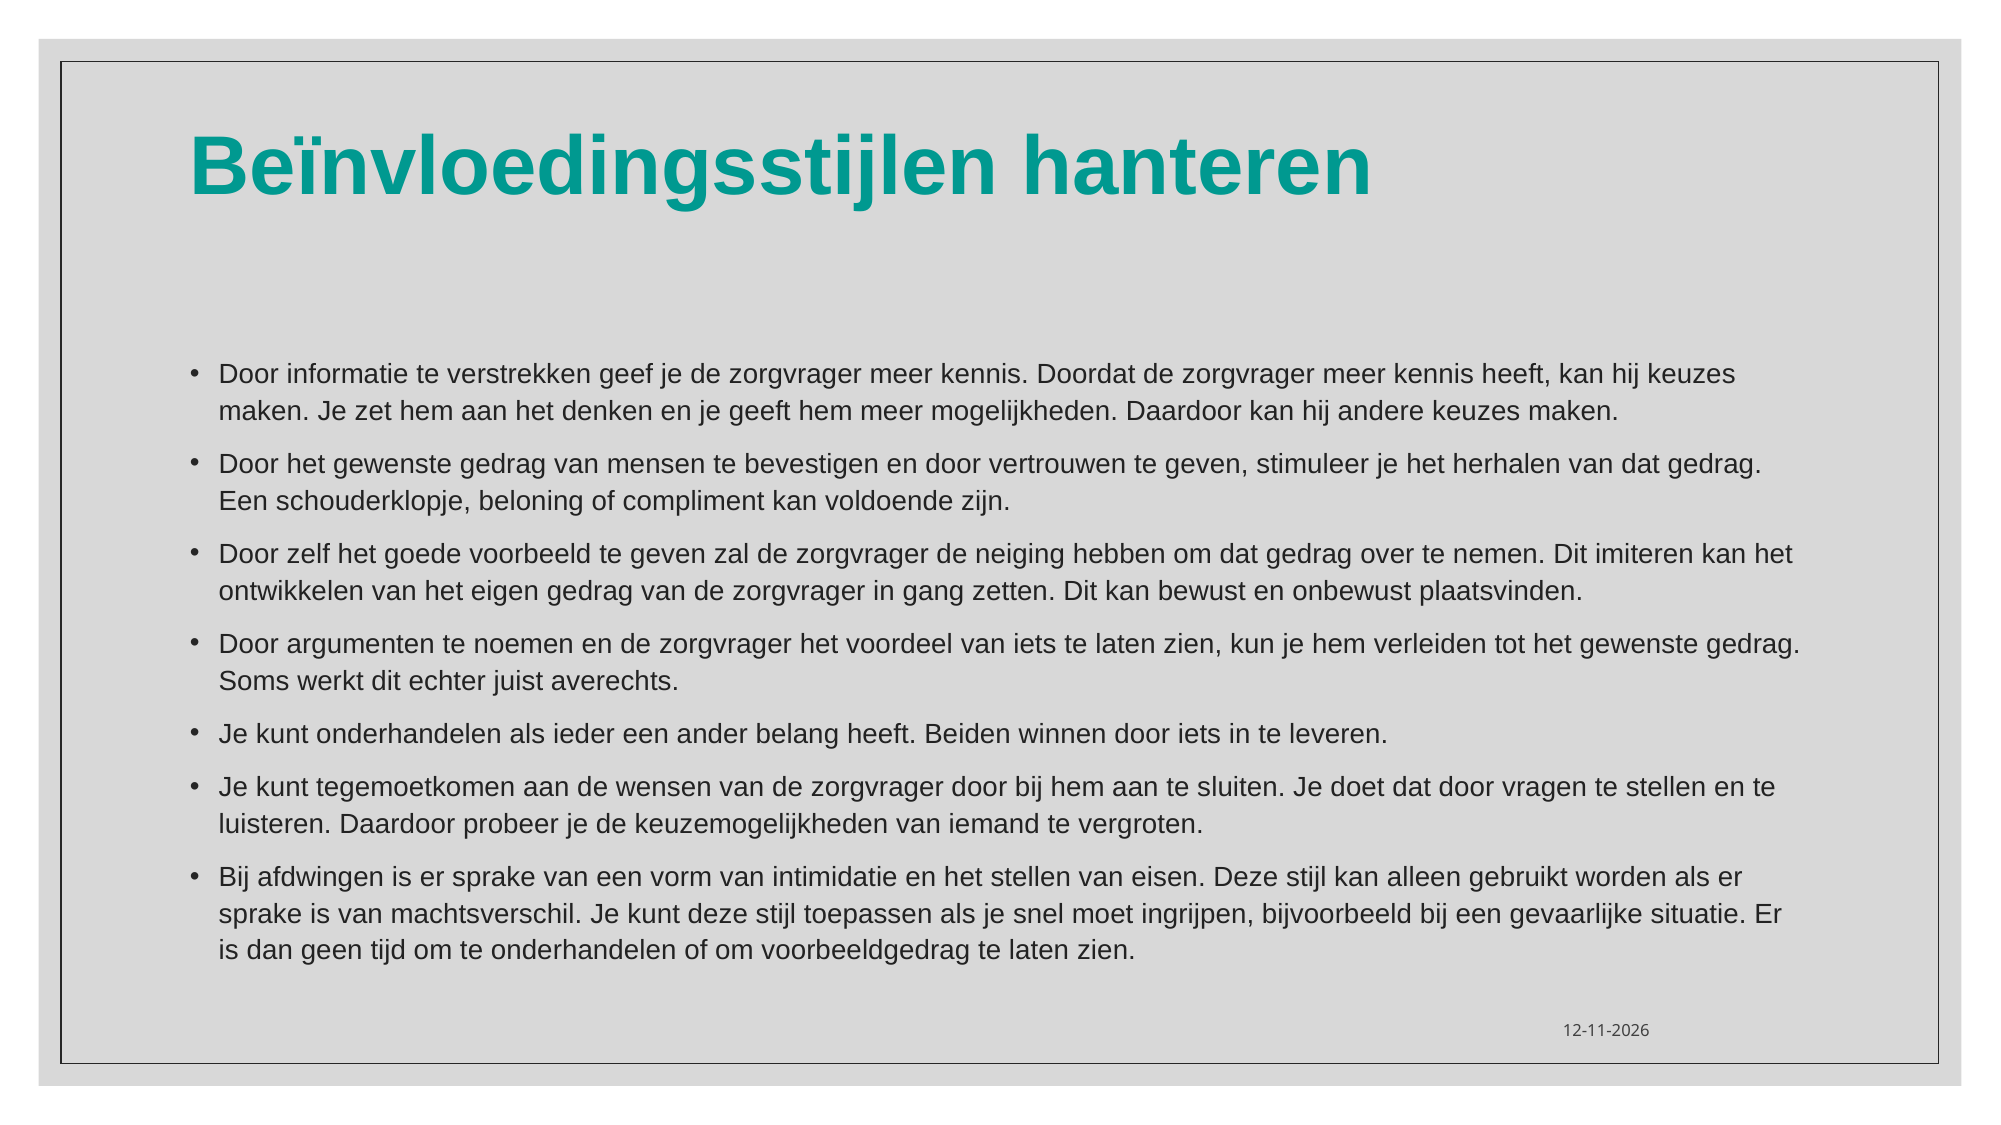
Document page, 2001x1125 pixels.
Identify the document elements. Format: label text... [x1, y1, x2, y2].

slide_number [1190, 990, 1665, 1050]
title Beïnvloedingsstijlen hanteren [174, 105, 1825, 331]
list Door informatie te verstrekken geef je de zorgvrager meer kennis. Doordat de zorgvrager meer kennis heeft, kan hij keuzes maken. Je zet hem aan het denken en je geeft hem meer mogelijkheden. Daardoor kan hij andere keuzes maken. Door het gewenste gedrag van mensen te bevestigen en door vertrouwen te geven, stimuleer je het herhalen van dat gedrag. Een schouderklopje, beloning of compliment kan voldoende zijn. Door zelf het goede voorbeeld te geven zal de zorgvrager de neiging hebben om dat gedrag over te nemen. Dit imiteren kan het ontwikkelen van het eigen gedrag van de zorgvrager in gang zetten. Dit kan bewust en onbewust plaatsvinden. Door argumenten te noemen en de zorgvrager het voordeel van iets te laten zien, kun je hem verleiden tot het gewenste gedrag. Soms werkt dit echter juist averechts. Je kunt onderhandelen als ieder een ander belang heeft. Beiden winnen door iets in te leveren. Je kunt tegemoetkomen aan de wensen van de zorgvrager door bij hem aan te sluiten. Je doet dat door vragen te stellen en te luisteren. Daardoor probeer je de keuzemogelijkheden van iemand te vergroten. Bij afdwingen is er sprake van een vorm van intimidatie en het stellen van eisen. Deze stijl kan alleen gebruikt worden als er sprake is van machtsverschil. Je kunt deze stijl toepassen als je snel moet ingrijpen, bijvoorbeeld bij een gevaarlijke situatie. Er is dan geen tijd om te onderhandelen of om voorbeeldgedrag te laten zien. [174, 345, 1825, 977]
